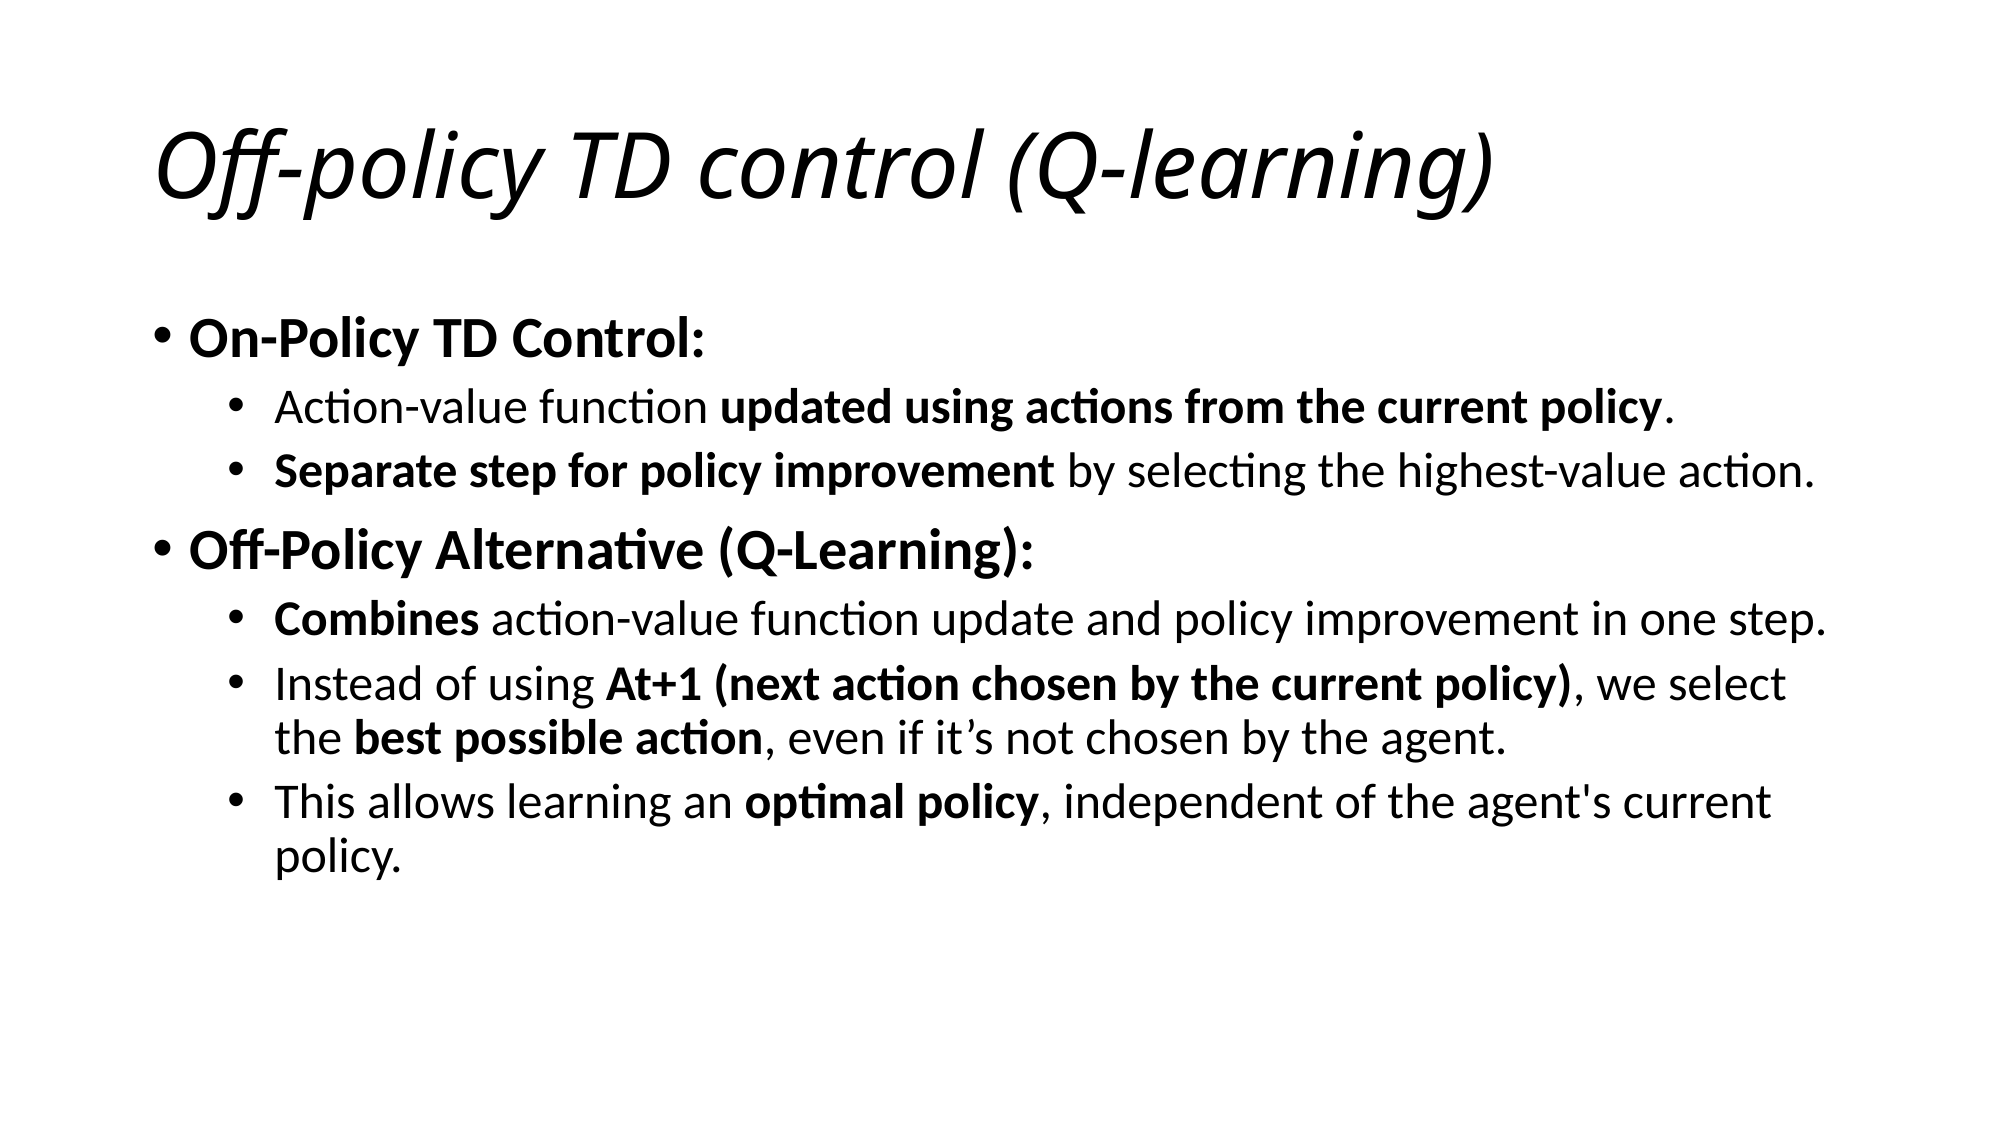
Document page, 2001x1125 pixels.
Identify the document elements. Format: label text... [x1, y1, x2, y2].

title Off-policy TD control (Q-learning) [137, 59, 1863, 278]
list On-Policy TD Control: Action-value function updated using actions from the current policy. Separate step for policy improvement by selecting the highest-value action. Off-Policy Alternative (Q-Learning): Combines action-value function update and policy improvement in one step. Instead of using At+1 (next action chosen by the current policy), we select the best possible action, even if it’s not chosen by the agent. This allows learning an optimal policy, independent of the agent's current policy. [137, 299, 1863, 1014]
